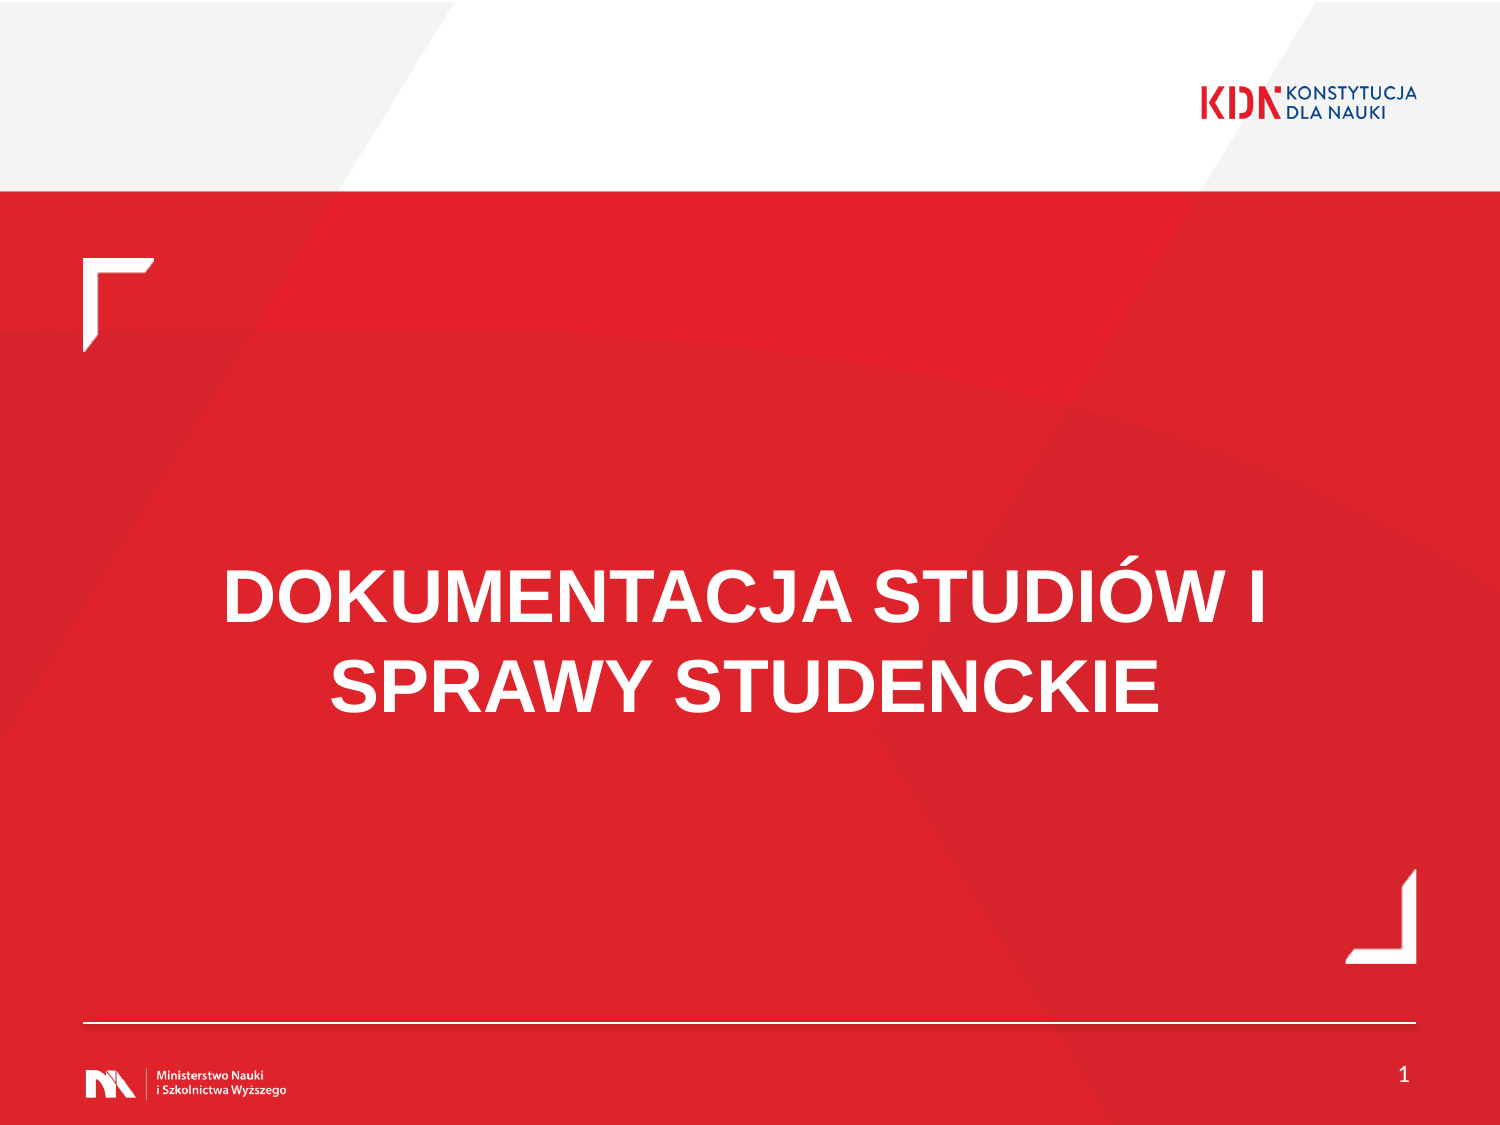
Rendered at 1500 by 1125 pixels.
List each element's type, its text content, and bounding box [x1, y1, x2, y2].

slide_number 1 [1074, 1042, 1425, 1103]
text_box DOKUMENTACJA STUDIÓW I SPRAWY STUDENCKIE [125, 340, 1367, 735]
picture [0, 2, 1500, 1125]
